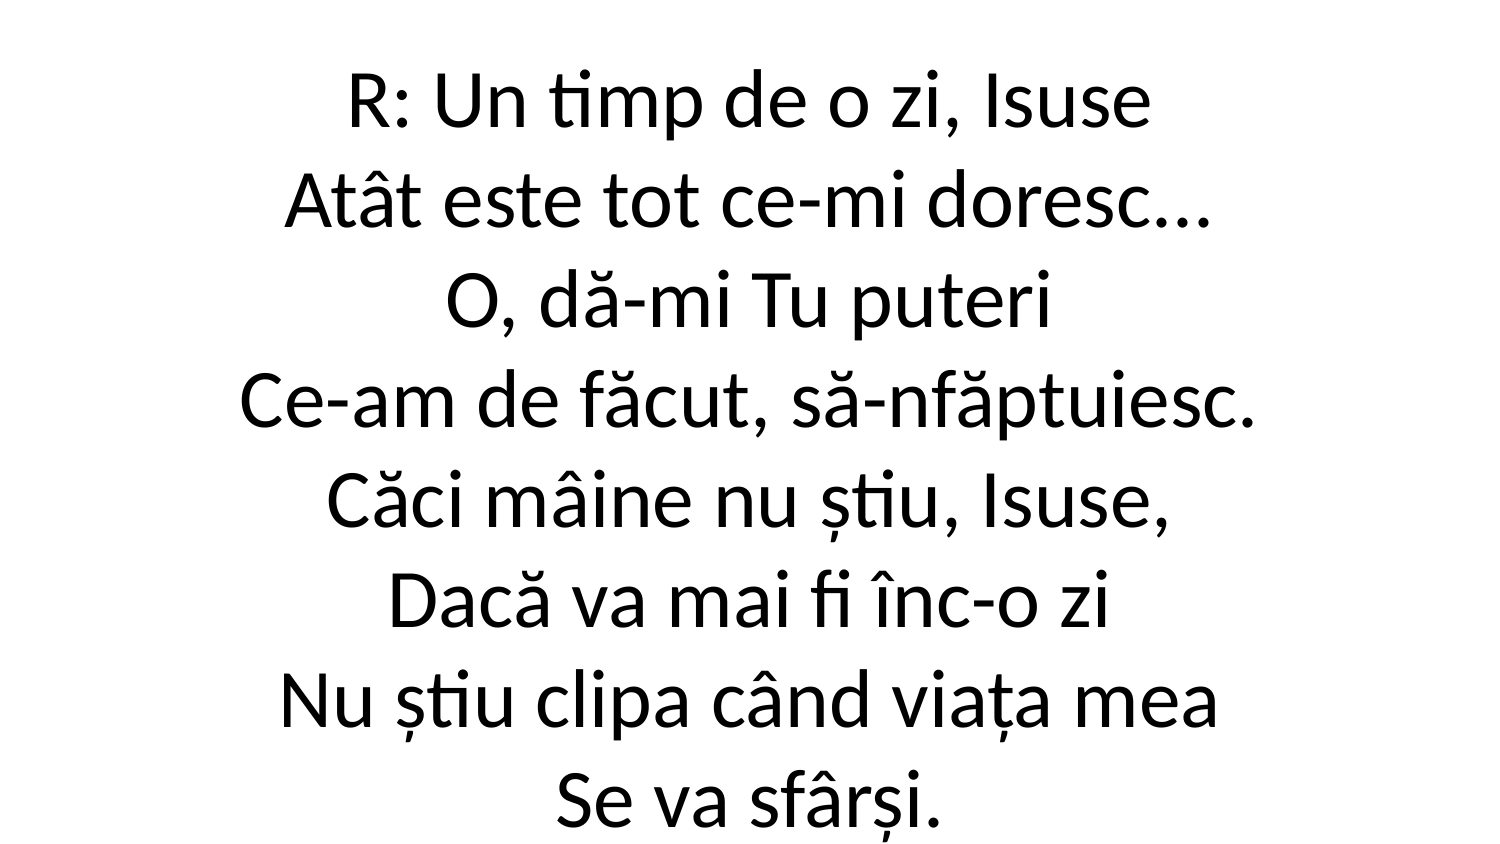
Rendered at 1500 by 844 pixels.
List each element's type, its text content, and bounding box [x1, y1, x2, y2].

text_box R: Un timp de o zi, Isuse Atât este tot ce-mi doresc... O, dă-mi Tu puteri Ce-am de făcut, să-nfăptuiesc. Căci mâine nu știu, Isuse, Dacă va mai fi înc-o zi Nu știu clipa când viața mea Se va sfârși. [224, 0, 1275, 844]
